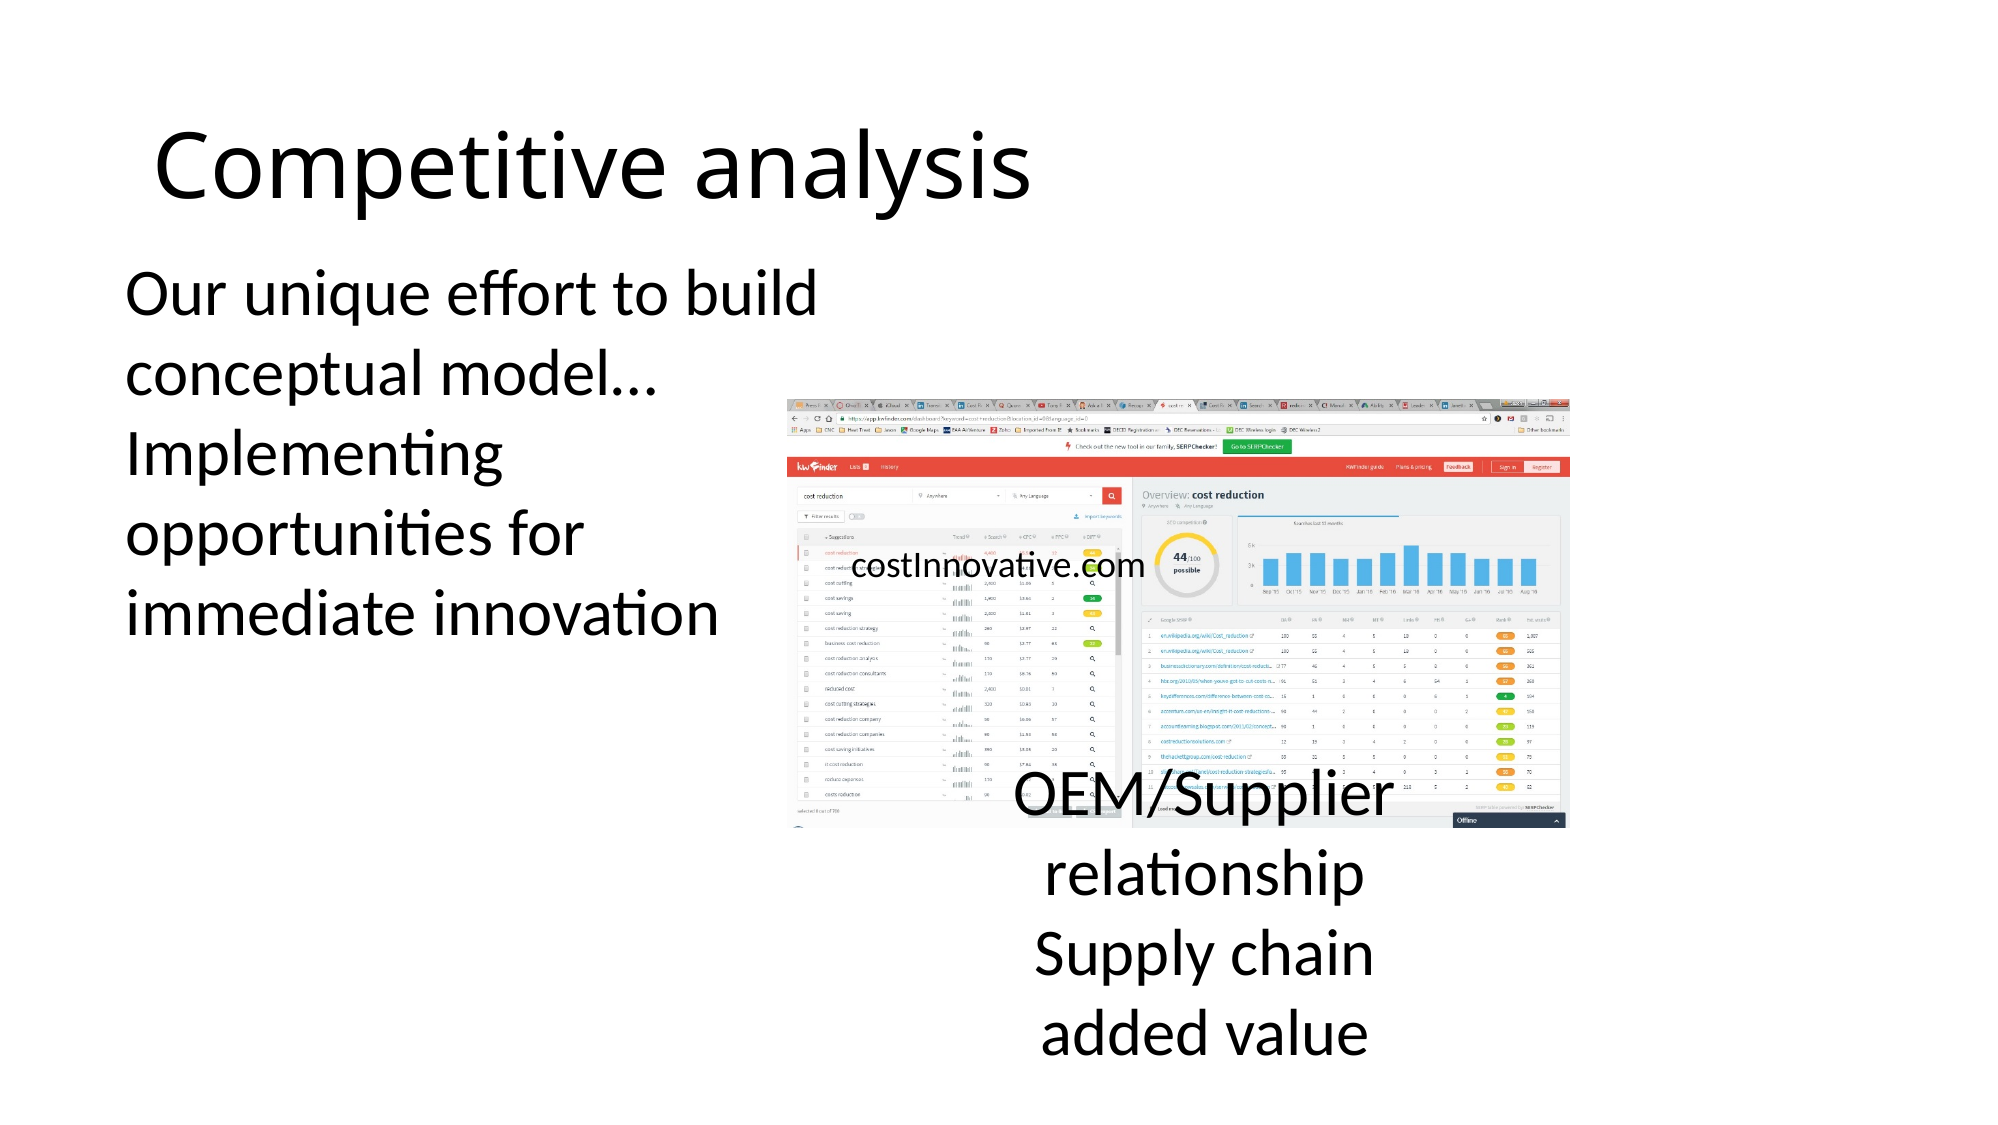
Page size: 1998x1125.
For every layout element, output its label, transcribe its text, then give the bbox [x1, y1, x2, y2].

text_box Our unique effort to build conceptual model… Implementing opportunities for immediate innovation [111, 241, 837, 656]
title Competitive analysis [137, 59, 1861, 278]
text_box OEM/Supplier relationship Supply chain added value [936, 828, 1474, 1076]
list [787, 399, 1570, 828]
